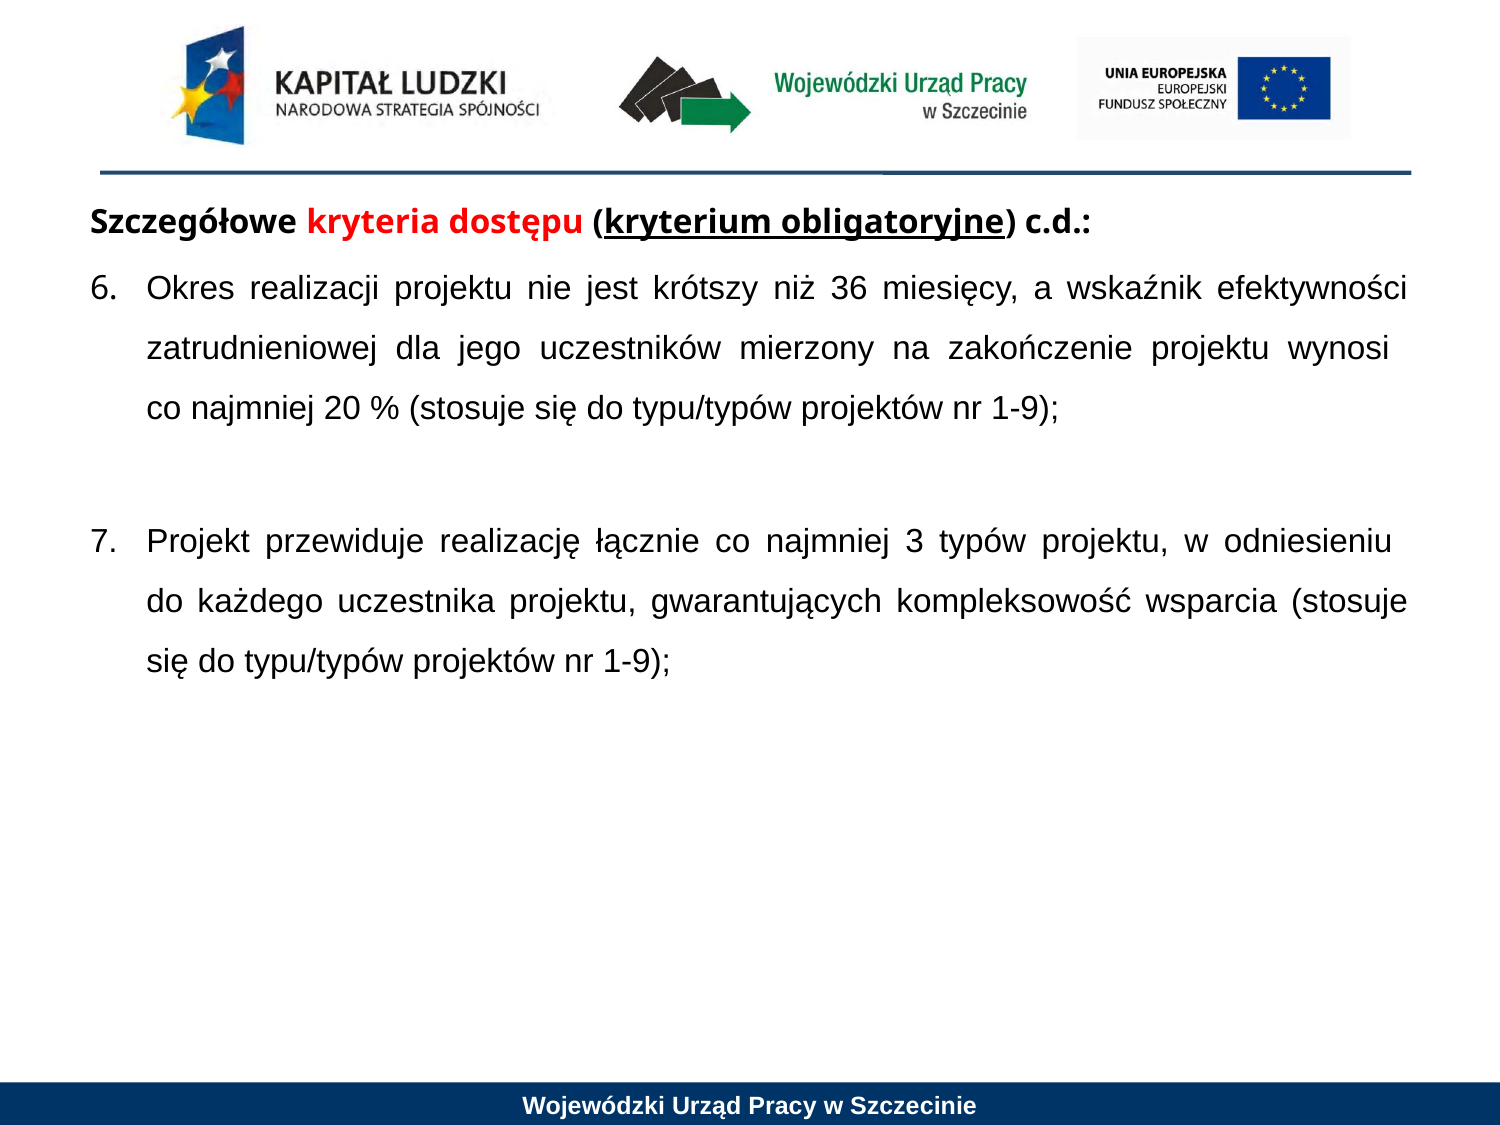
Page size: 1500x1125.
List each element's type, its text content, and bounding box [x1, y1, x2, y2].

list Szczegółowe kryteria dostępu (kryterium obligatoryjne) c.d.: 6. Okres realizacji projektu nie jest krótszy niż 36 miesięcy, a wskaźnik efektywności zatrudnieniowej dla jego uczestników mierzony na zakończenie projektu wynosi co najmniej 20 % (stosuje się do typu/typów projektów nr 1-9); 7. Projekt przewiduje realizację łącznie co najmniej 3 typów projektu, w odniesieniu do każdego uczestnika projektu, gwarantujących kompleksowość wsparcia (stosuje się do typu/typów projektów nr 1-9); [74, 172, 1426, 1006]
picture [159, 24, 1353, 149]
